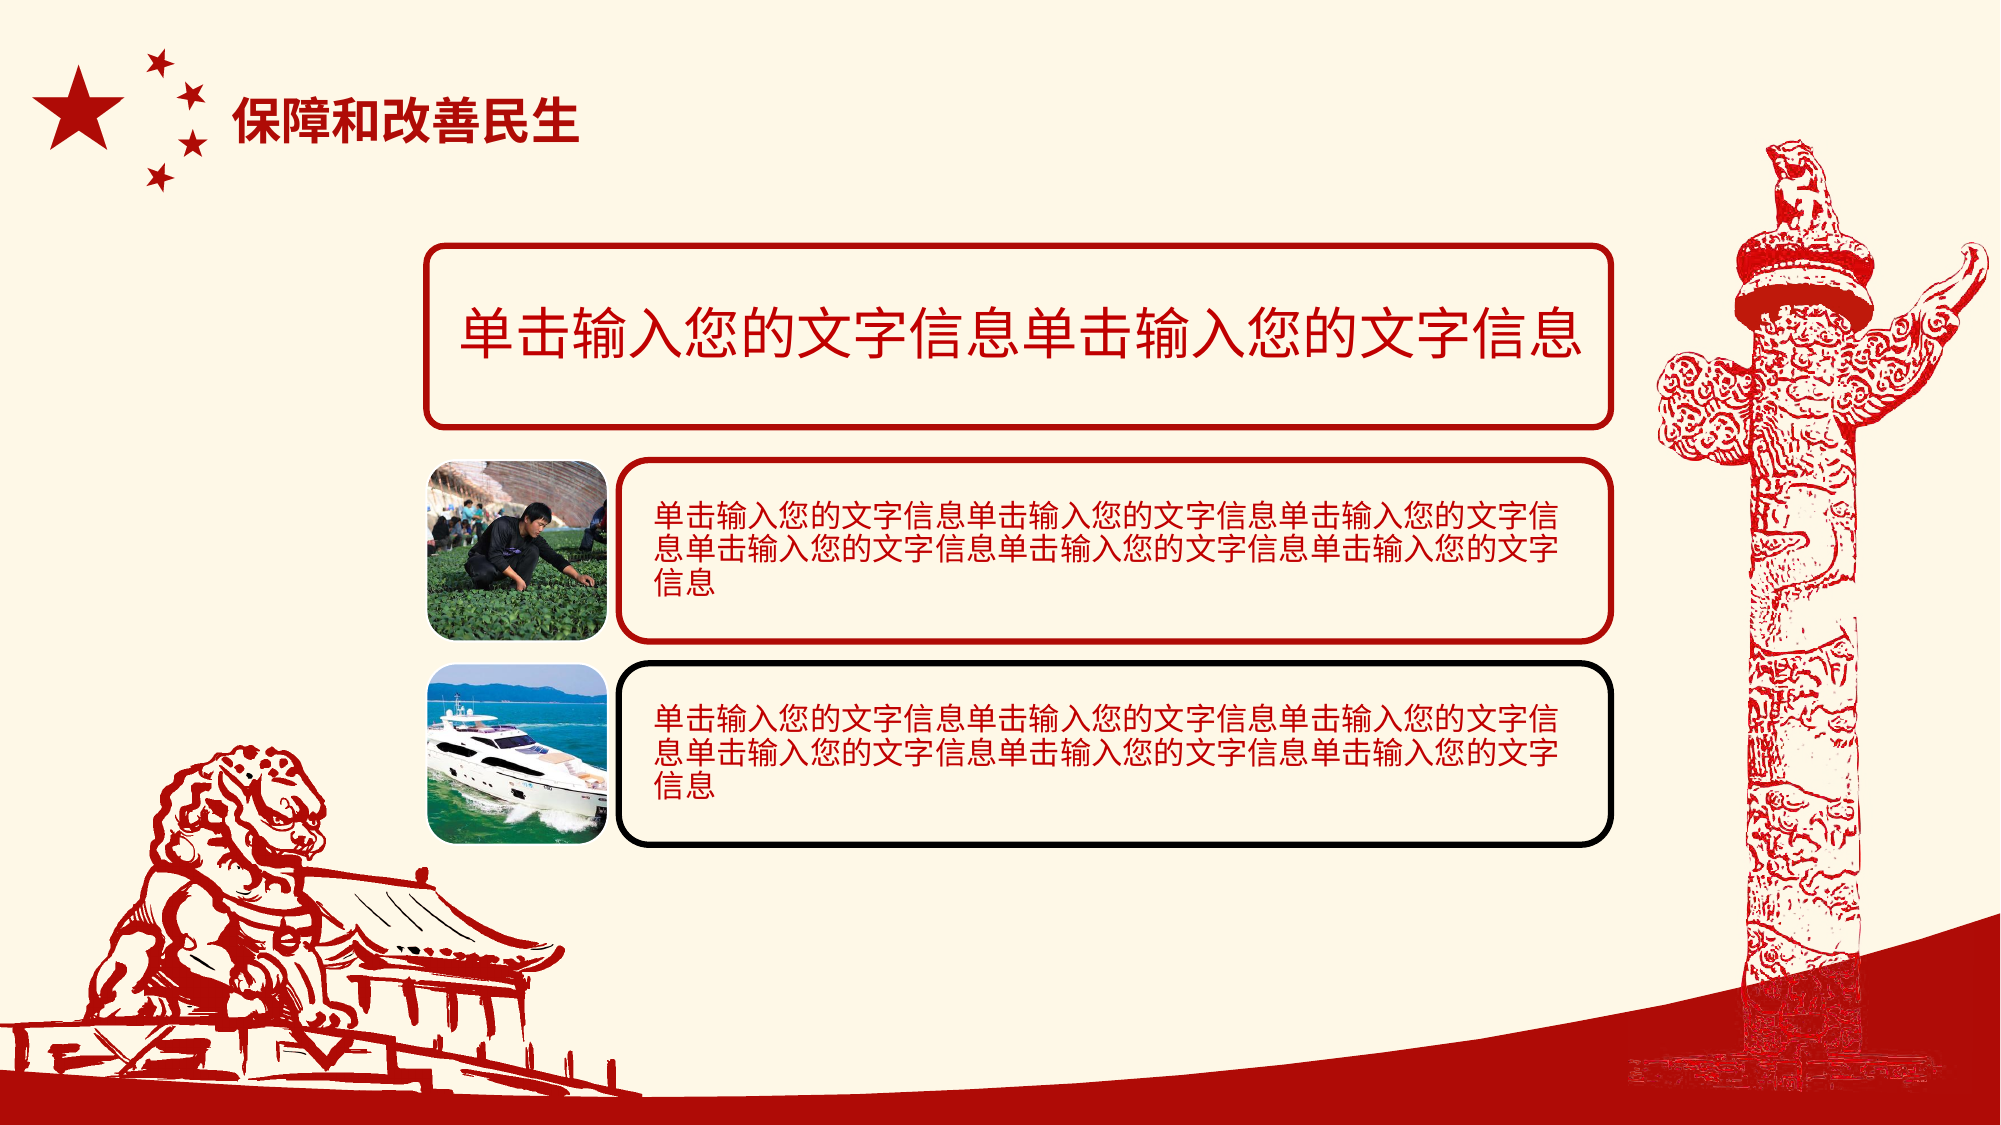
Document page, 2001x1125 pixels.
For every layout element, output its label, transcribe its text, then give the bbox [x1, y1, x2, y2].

picture [22, 21, 220, 219]
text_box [426, 182, 1611, 909]
text_box 保障和改善民生 [217, 81, 1001, 157]
picture [0, 563, 702, 1097]
picture [1628, 21, 2000, 1125]
